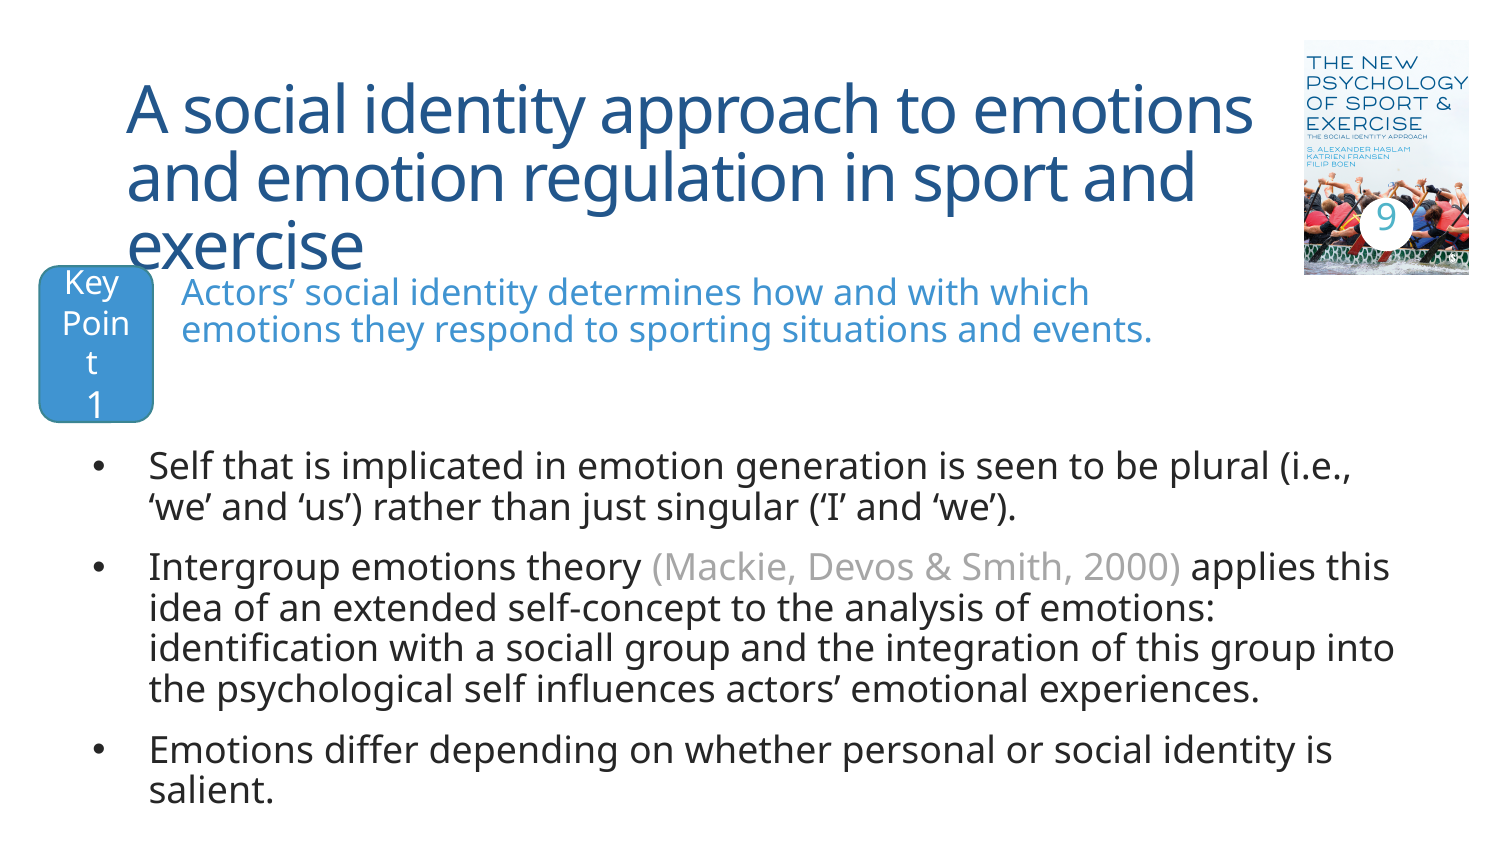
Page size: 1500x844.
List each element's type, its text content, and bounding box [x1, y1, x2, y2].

title A social identity approach to emotions and emotion regulation in sport and exercise [111, 71, 1387, 158]
list Self that is implicated in emotion generation is seen to be plural (i.e., ‘we’ and ‘us’) rather than just singular (‘I’ and ‘we’). Intergroup emotions theory (Mackie, Devos & Smith, 2000) applies this idea of an extended self-concept to the analysis of emotions: identification with a sociall group and the integration of this group into the psychological self influences actors’ emotional experiences. Emotions differ depending on whether personal or social identity is salient. [77, 439, 1429, 825]
picture [1304, 40, 1469, 275]
text_box Actors’ social identity determines how and with which emotions they respond to sporting situations and events. [165, 267, 1202, 390]
text_box Key Point 1 [38, 265, 154, 424]
slide_number 9 [1344, 79, 1429, 252]
